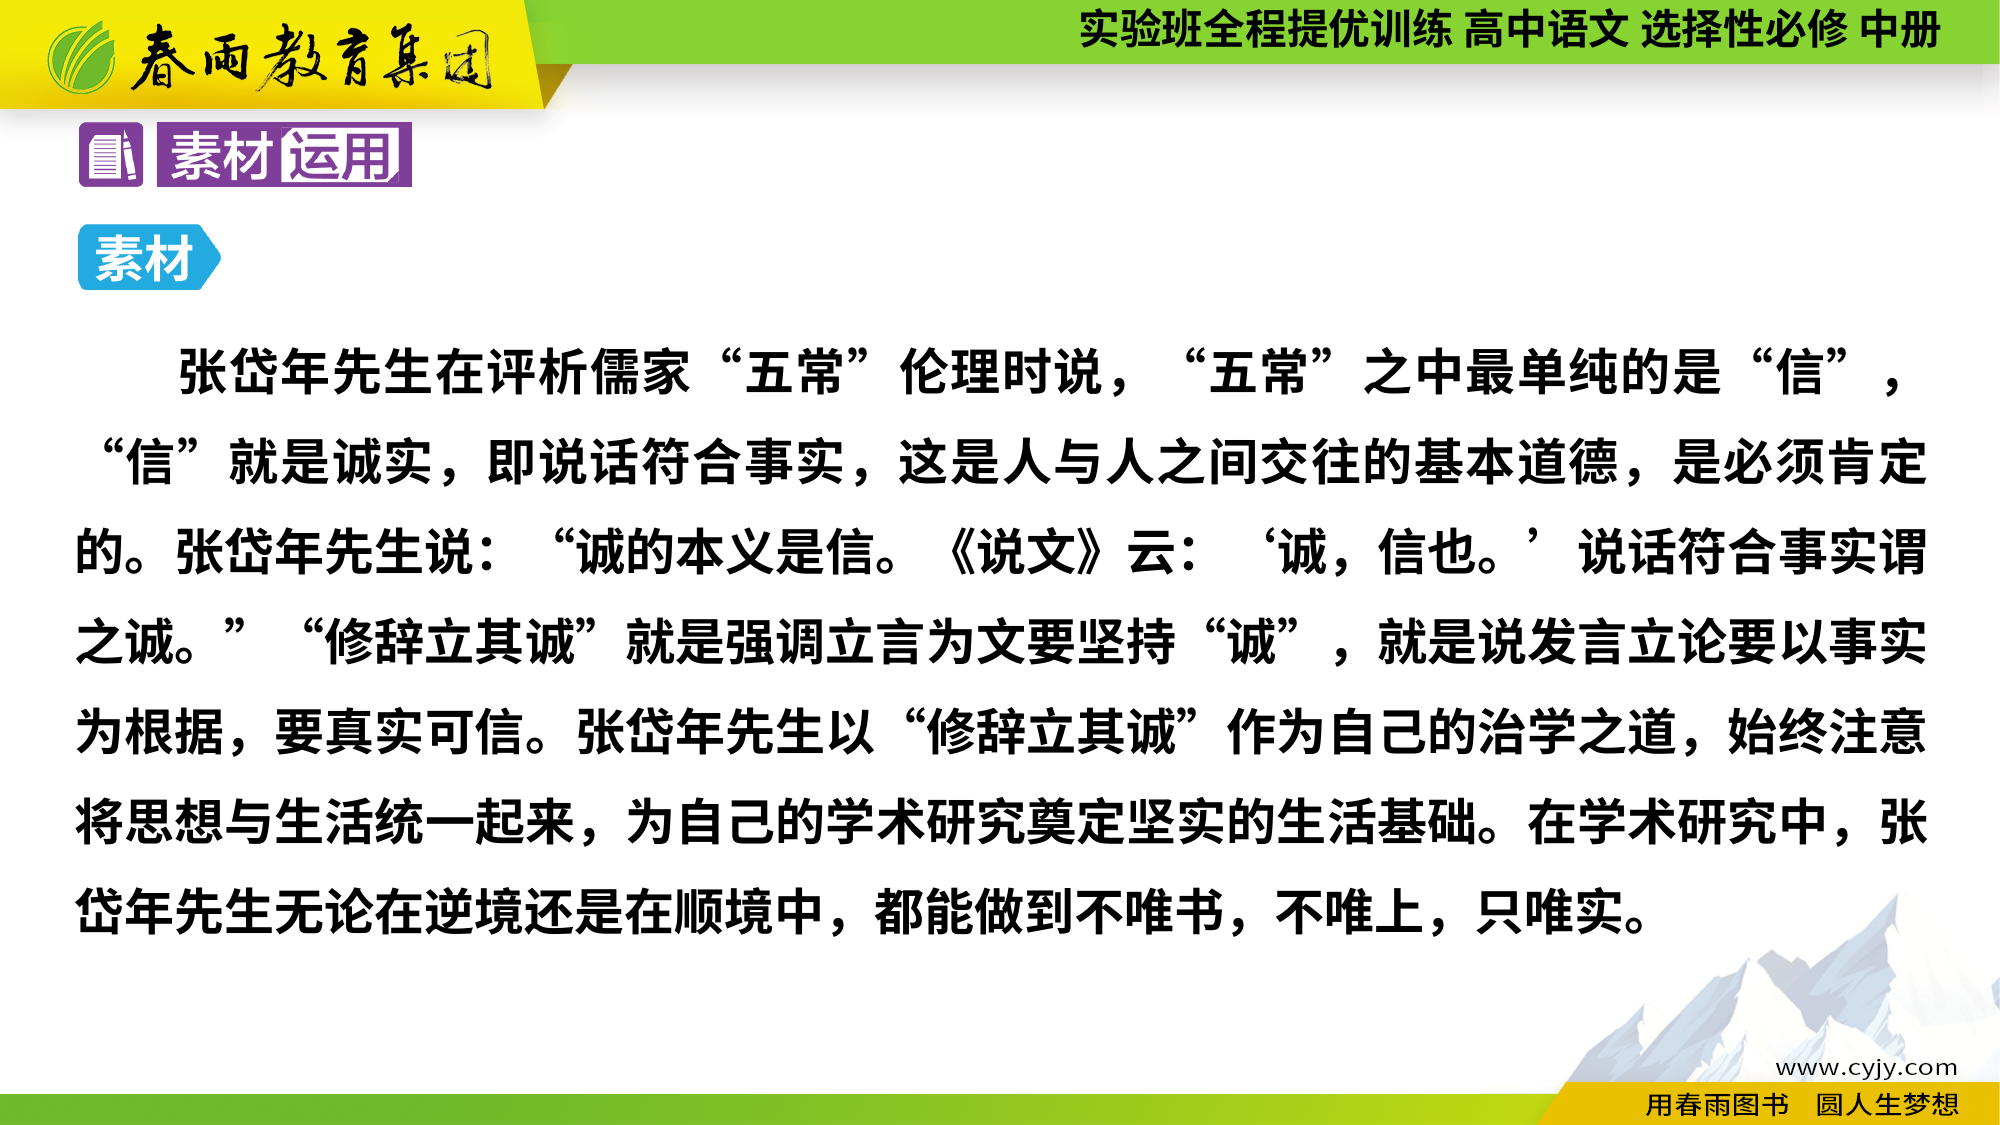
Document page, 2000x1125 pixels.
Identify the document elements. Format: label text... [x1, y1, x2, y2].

picture [0, 0, 2000, 1125]
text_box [78, 219, 221, 296]
list 张岱年先生在评析儒家“五常”伦理时说，“五常”之中最单纯的是“信”，“信”就是诚实，即说话符合事实，这是人与人之间交往的基本道德，是必须肯定的。张岱年先生说：“诚的本义是信。《说文》云：‘诚，信也。’说话符合事实谓之诚。”“修辞立其诚”就是强调立言为文要坚持“诚”，就是说发言立论要以事实为根据，要真实可信。张岱年先生以“修辞立其诚”作为自己的治学之道，始终注意将思想与生活统一起来，为自己的学术研究奠定坚实的生活基础。在学术研究中，张岱年先生无论在逆境还是在顺境中，都能做到不唯书，不唯上，只唯实。 [59, 302, 1944, 943]
